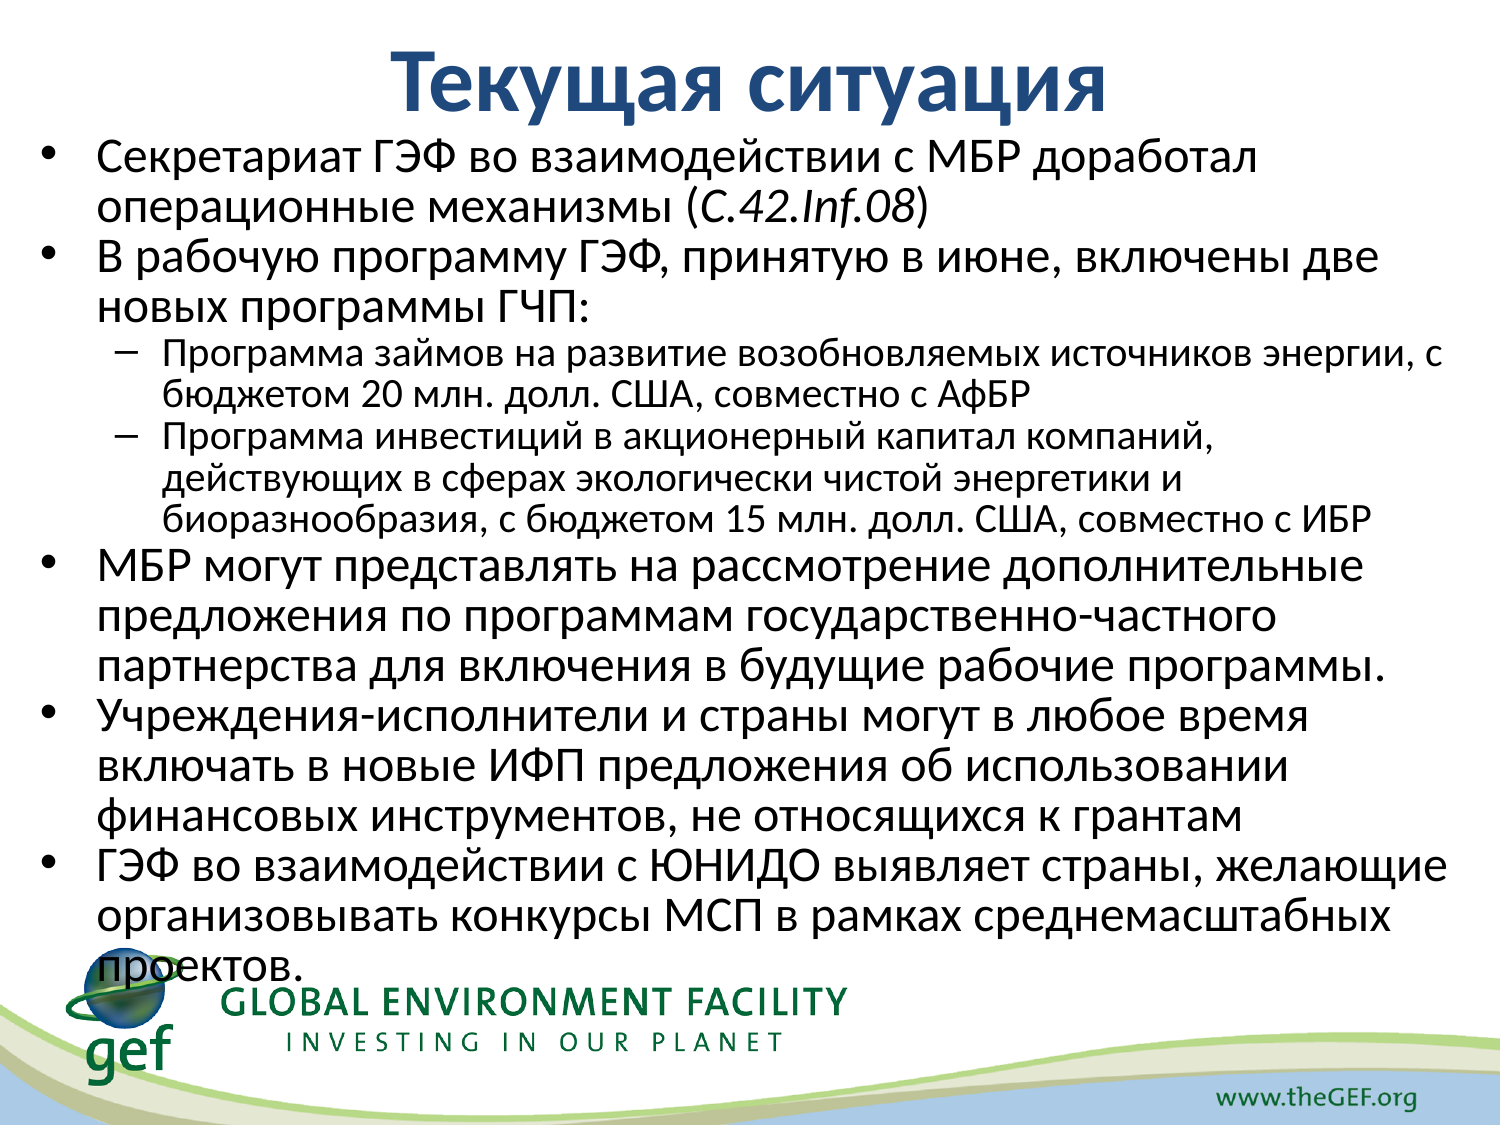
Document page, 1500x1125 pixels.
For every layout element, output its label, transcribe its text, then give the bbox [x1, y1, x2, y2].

list Секретариат ГЭФ во взаимодействии с МБР доработал операционные механизмы (C.42.Inf.08) В рабочую программу ГЭФ, принятую в июне, включены две новых программы ГЧП: Программа займов на развитие возобновляемых источников энергии, с бюджетом 20 млн. долл. США, совместно с АфБР Программа инвестиций в акционерный капитал компаний, действующих в сферах экологически чистой энергетики и биоразнообразия, с бюджетом 15 млн. долл. США, совместно с ИБР МБР могут представлять на рассмотрение дополнительные предложения по программам государственно-частного партнерства для включения в будущие рабочие программы. Учреждения-исполнители и страны могут в любое время включать в новые ИФП предложения об использовании финансовых инструментов, не относящихся к грантам ГЭФ во взаимодействии с ЮНИДО выявляет страны, желающие организовывать конкурсы МСП в рамках среднемасштабных проектов. [24, 124, 1476, 1026]
picture [0, 920, 1500, 1125]
title Текущая ситуация [0, 0, 1500, 151]
